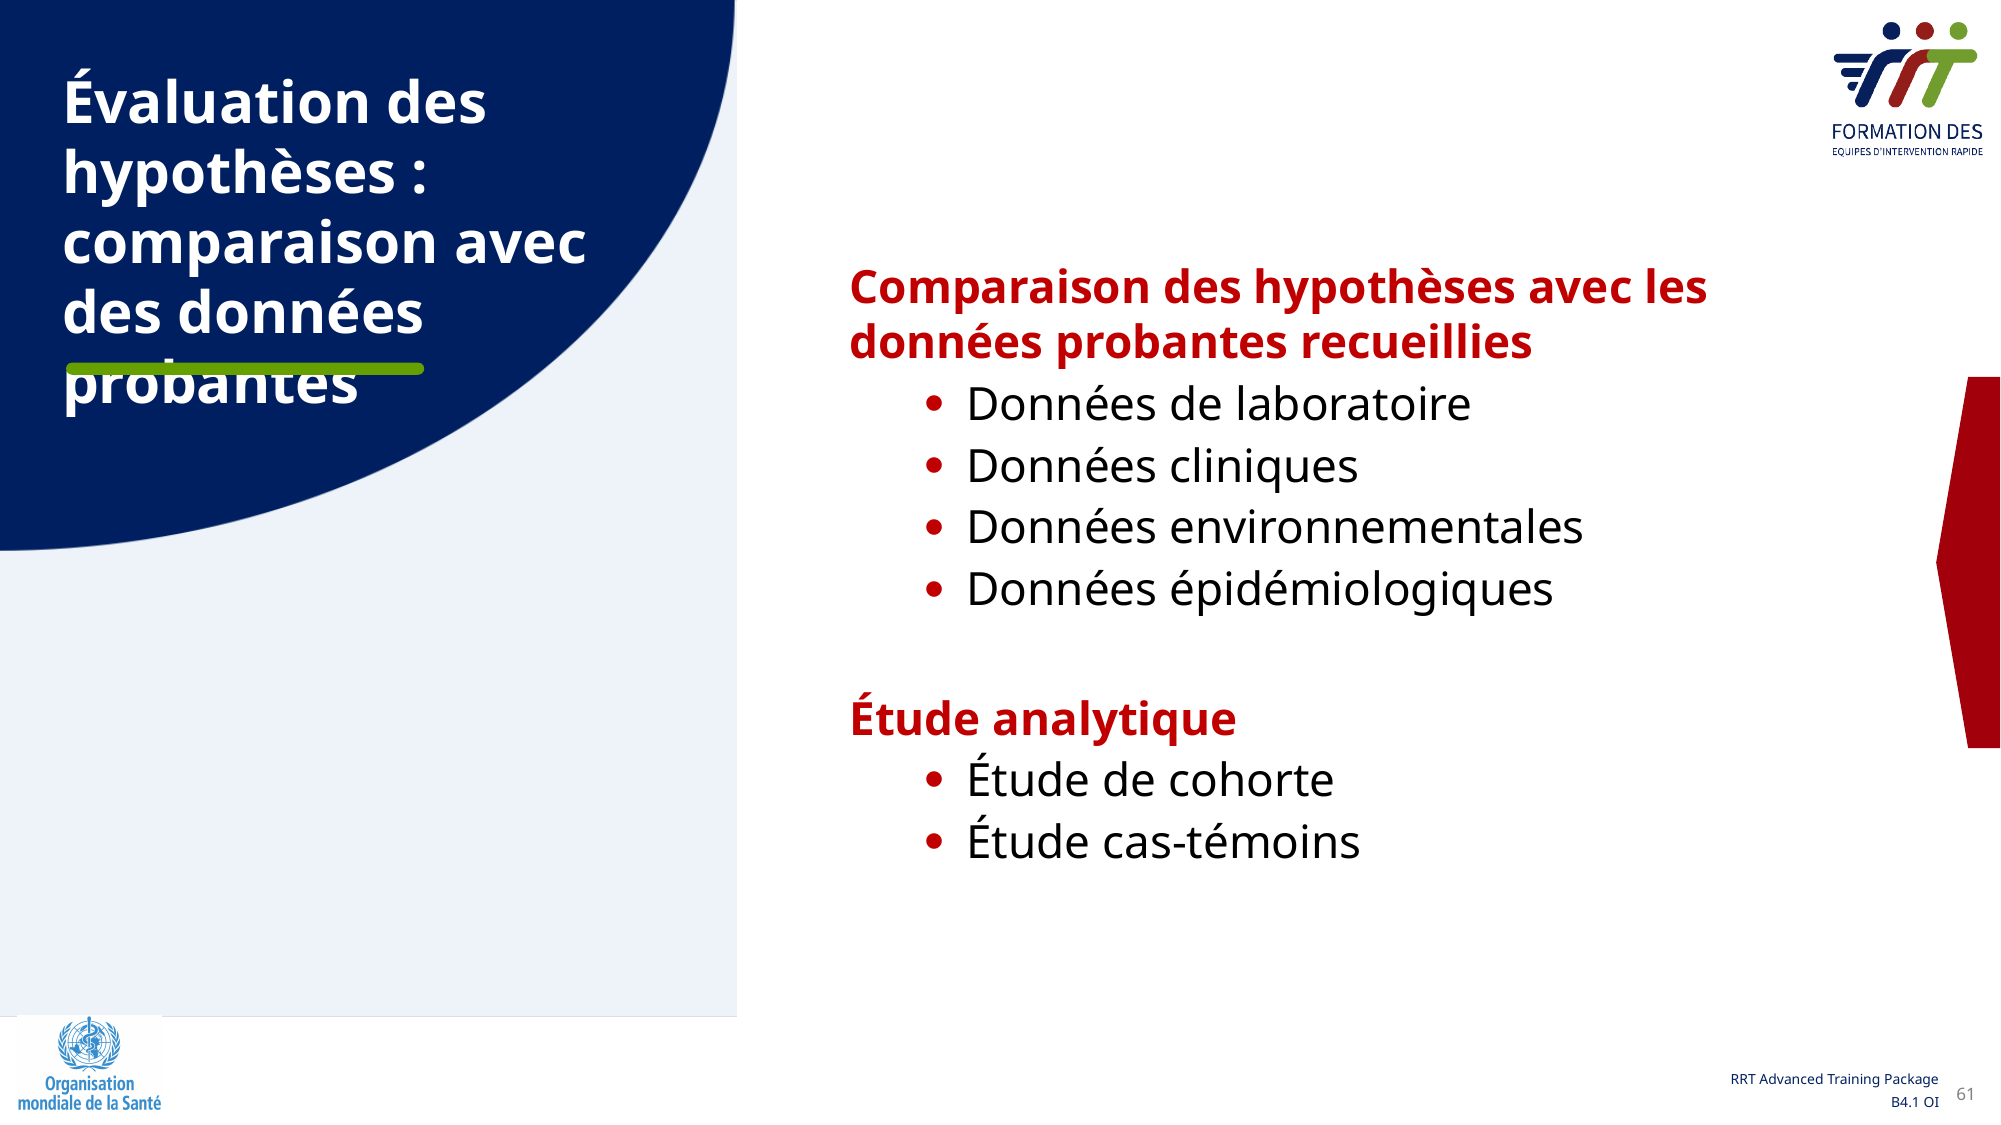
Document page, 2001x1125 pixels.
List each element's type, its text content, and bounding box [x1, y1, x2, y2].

text_box Évaluation des hypothèses : comparaison avec des données probantes [47, 58, 667, 363]
text_box [65, 362, 425, 375]
text_box Comparaison des hypothèses avec les données probantes recueillies Données de laboratoire Données cliniques Données environnementales Données épidémiologiques Étude analytique Étude de cohorte Étude cas-témoins [834, 250, 1897, 923]
picture [0, 0, 737, 1111]
picture [1832, 21, 1983, 157]
